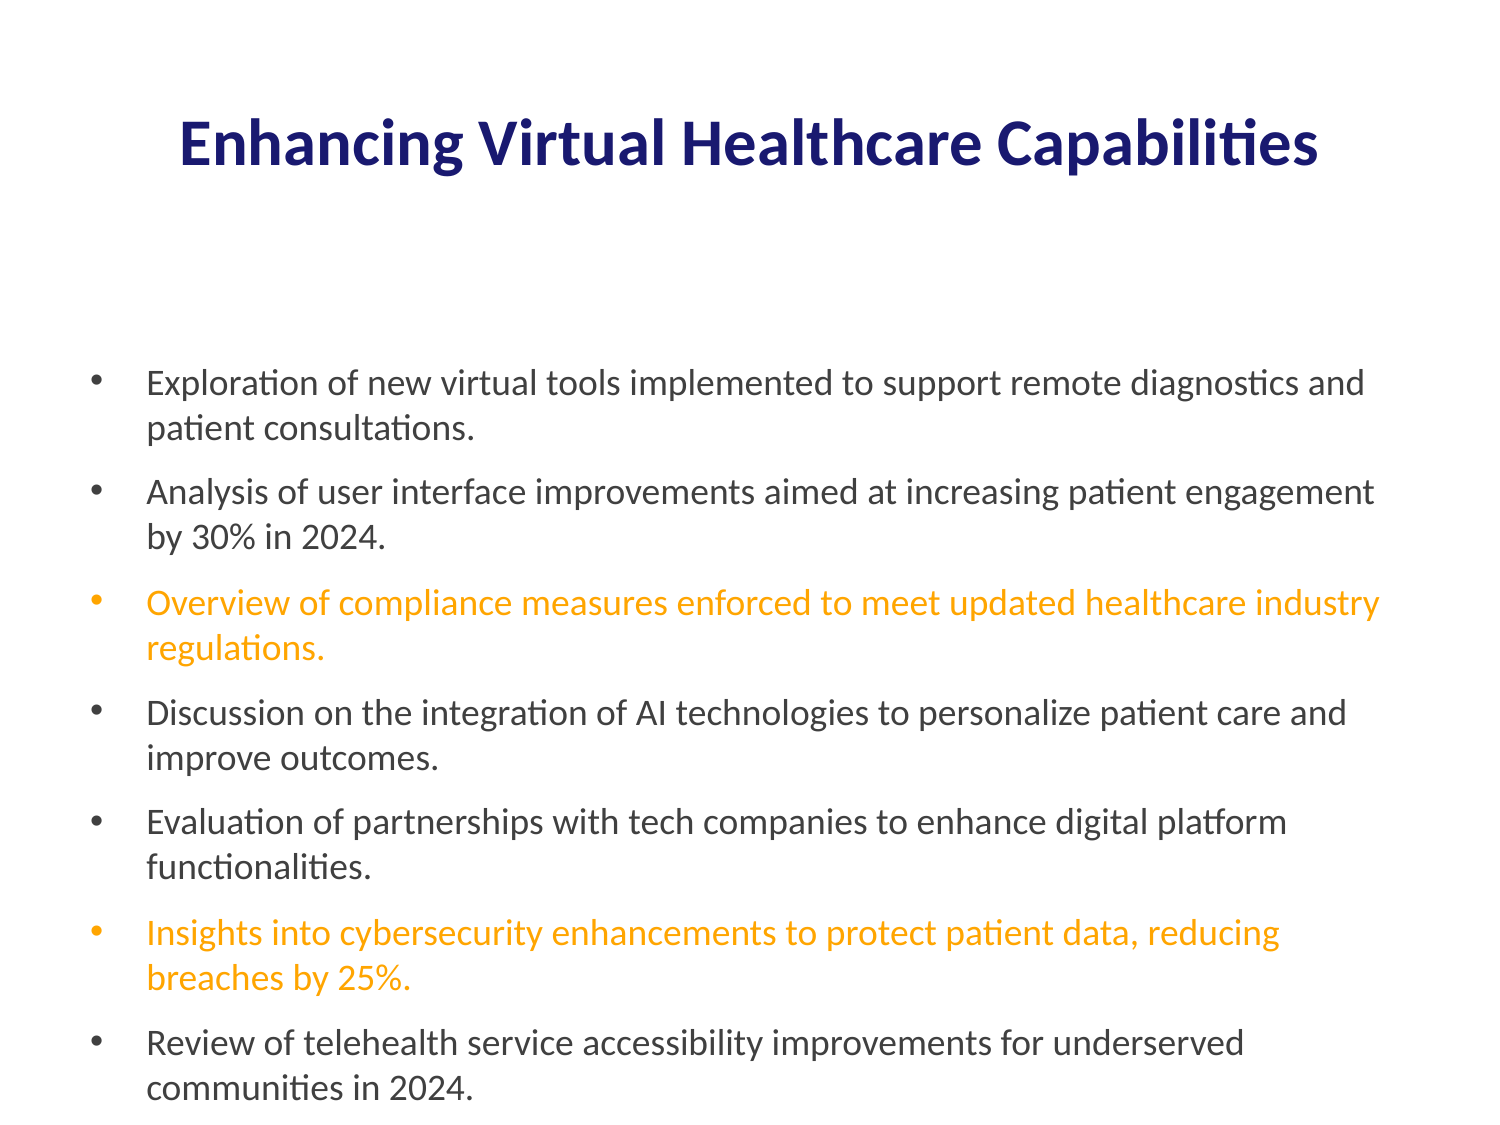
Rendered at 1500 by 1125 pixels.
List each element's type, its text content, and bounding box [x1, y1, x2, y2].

title Enhancing Virtual Healthcare Capabilities [75, 45, 1425, 233]
list Exploration of new virtual tools implemented to support remote diagnostics and patient consultations. Analysis of user interface improvements aimed at increasing patient engagement by 30% in 2024. Overview of compliance measures enforced to meet updated healthcare industry regulations. Discussion on the integration of AI technologies to personalize patient care and improve outcomes. Evaluation of partnerships with tech companies to enhance digital platform functionalities. Insights into cybersecurity enhancements to protect patient data, reducing breaches by 25%. Review of telehealth service accessibility improvements for underserved communities in 2024. [75, 262, 1425, 1005]
